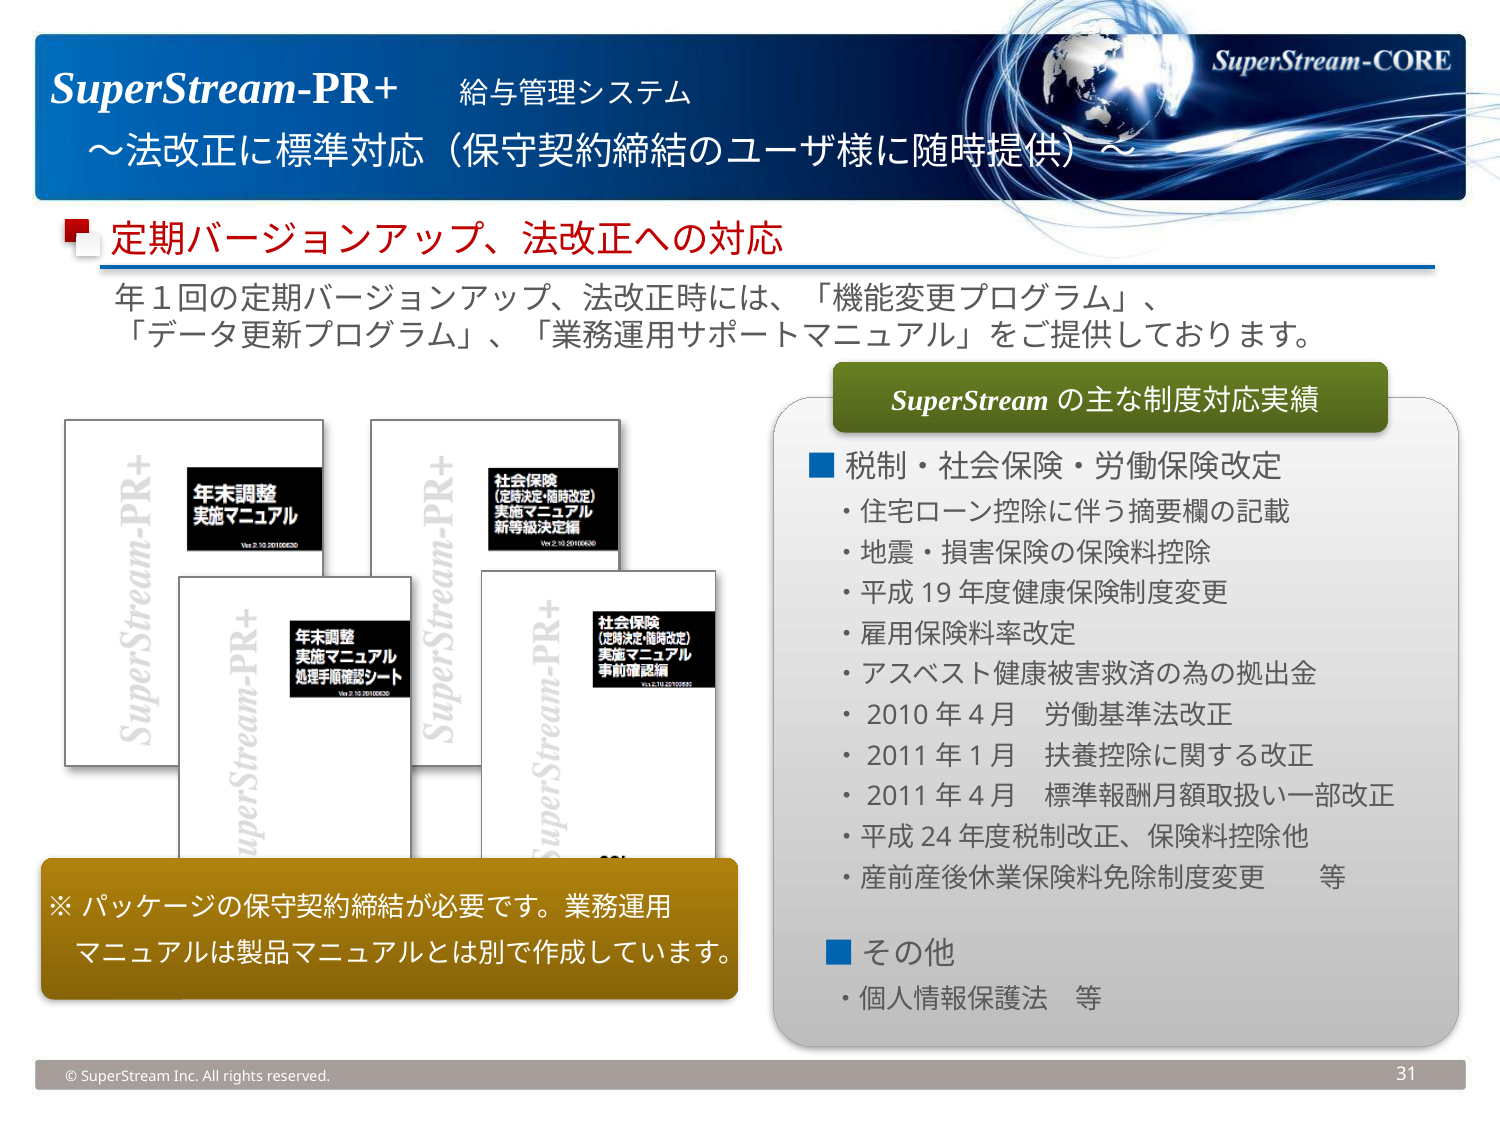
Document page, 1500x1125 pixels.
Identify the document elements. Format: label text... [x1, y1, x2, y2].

text_box © SuperStream Inc. All rights reserved. [50, 1059, 423, 1094]
slide_number 31 [1299, 1060, 1418, 1090]
text_box [773, 397, 1459, 1047]
picture [0, 0, 1500, 1125]
text_box ・住宅ローン控除に伴う摘要欄の記載 ・地震・損害保険の保険料控除 ・平成19年度健康保険制度変更 ・雇用保険料率改定 ・アスベスト健康被害救済の為の拠出金 ・2010年4月 労働基準法改正 ・2011年1月 扶養控除に関する改正 ・2011年4月 標準報酬月額取扱い一部改正 ・平成24年度税制改正、保険料控除他 ・産前産後休業保険料免除制度変更 等 [818, 492, 1471, 900]
text_box 年１回の定期バージョンアップ、法改正時には、「機能変更プログラム」、 「データ更新プログラム」、「業務運用サポートマニュアル」をご提供しております。 [100, 275, 1353, 361]
text_box 定期バージョンアップ、法改正への対応 [96, 208, 1282, 268]
text_box ■その他 [808, 926, 1472, 979]
text_box ・個人情報保護法 等 [817, 979, 1470, 1022]
text_box ■税制・社会保険・労働保険改定 [712, 438, 1376, 491]
text_box SuperStream-PR+ 給与管理システム ～法改正に標準対応（保守契約締結のユーザ様に随時提供）～ [35, 30, 1386, 197]
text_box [32, 857, 784, 1000]
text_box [832, 361, 1388, 433]
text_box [64, 219, 101, 256]
